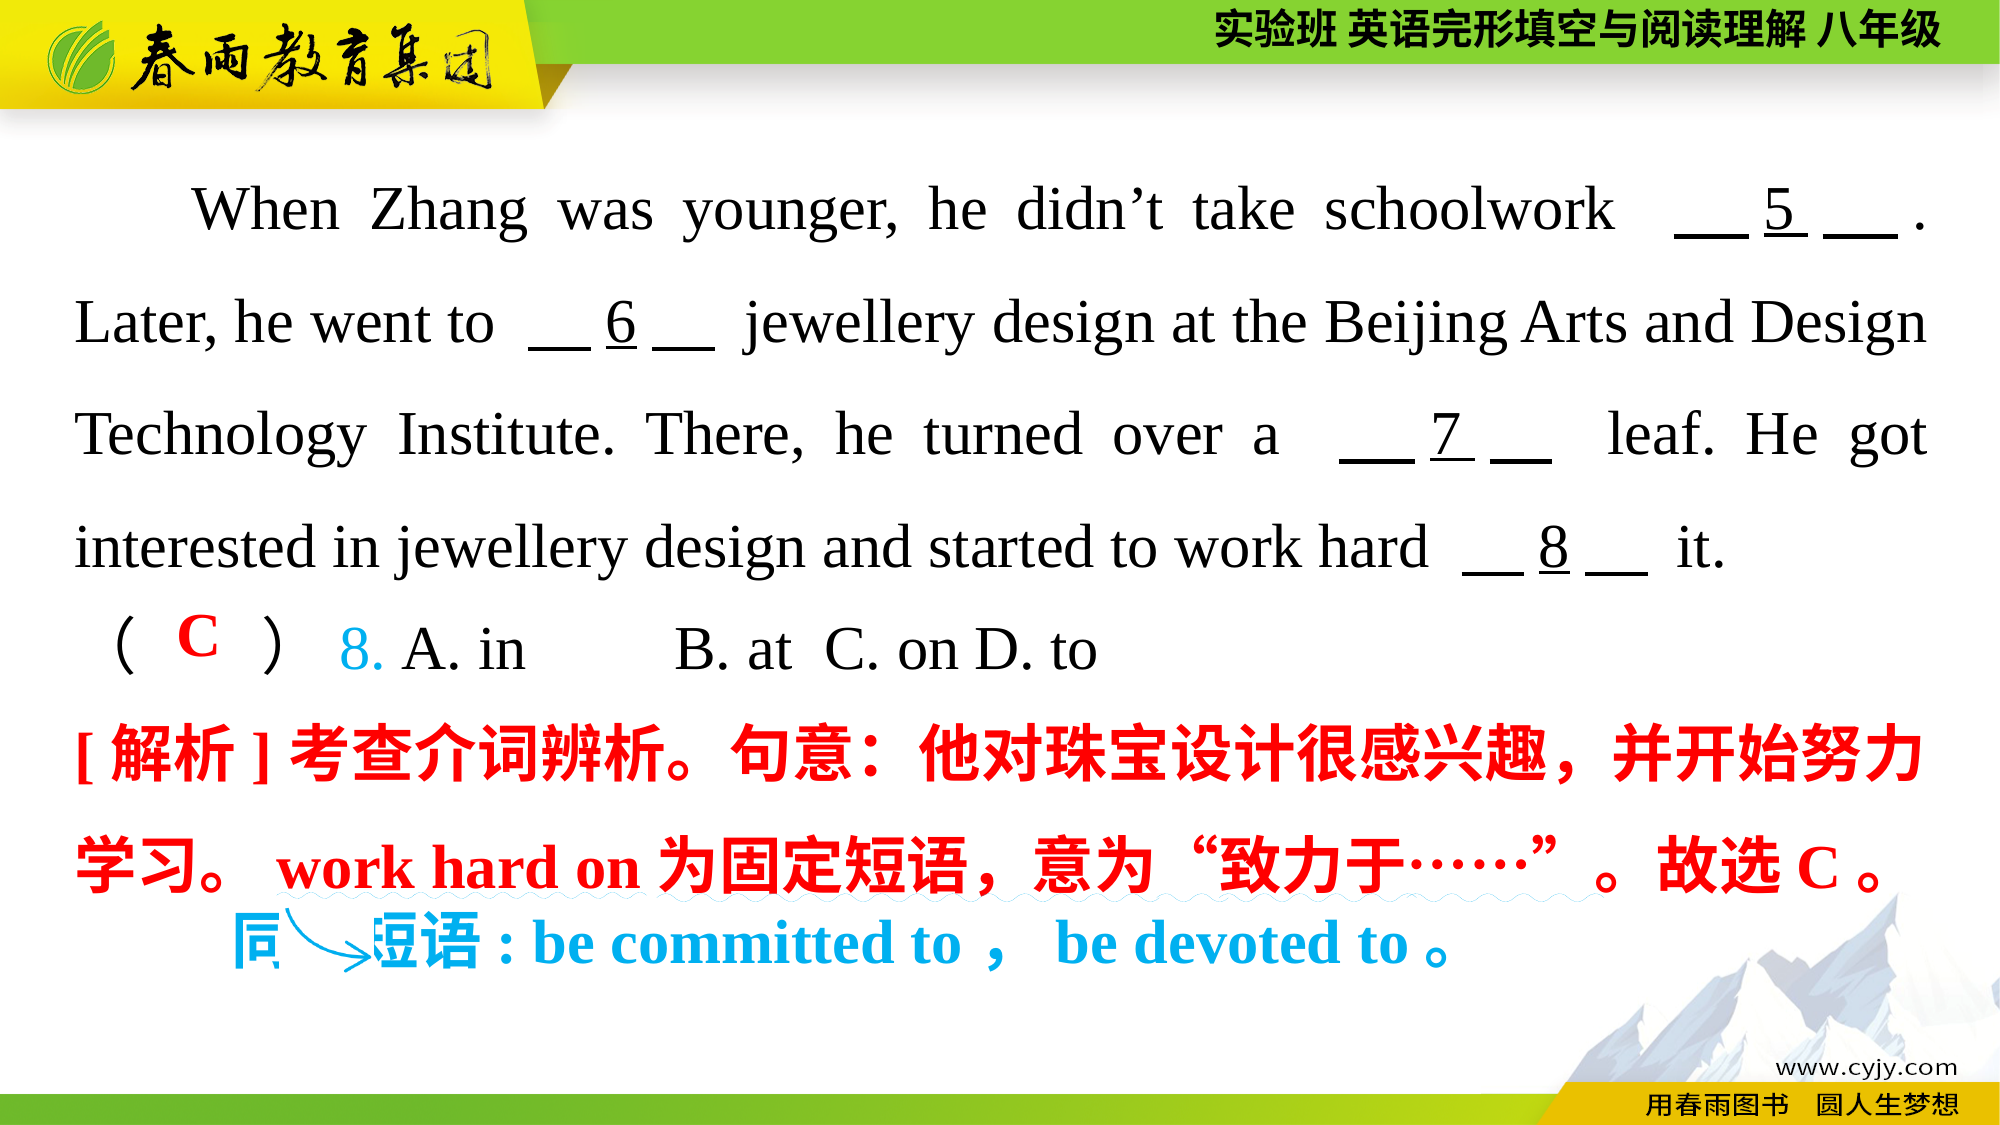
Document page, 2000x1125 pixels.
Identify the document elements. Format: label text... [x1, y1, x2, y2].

list When Zhang was younger, he didn’t take schoolwork 5 . Later, he went to 6 jewellery design at the Beijing Arts and Design Technology Institute. There, he turned over a 7 leaf. He got interested in jewellery design and started to work hard 8 it. [59, 122, 1944, 562]
text_box [解析]考查介词辨析。句意：他对珠宝设计很感兴趣，并开始努力学习。work hard on为固定短语，意为“致力于……”。故选C。 同义短语: be committed to，be devoted to。 [59, 668, 1944, 984]
text_box （ ）8. A. in B. at C. on D. to [59, 562, 1944, 668]
text_box C [161, 586, 237, 668]
picture [0, 0, 2000, 1125]
